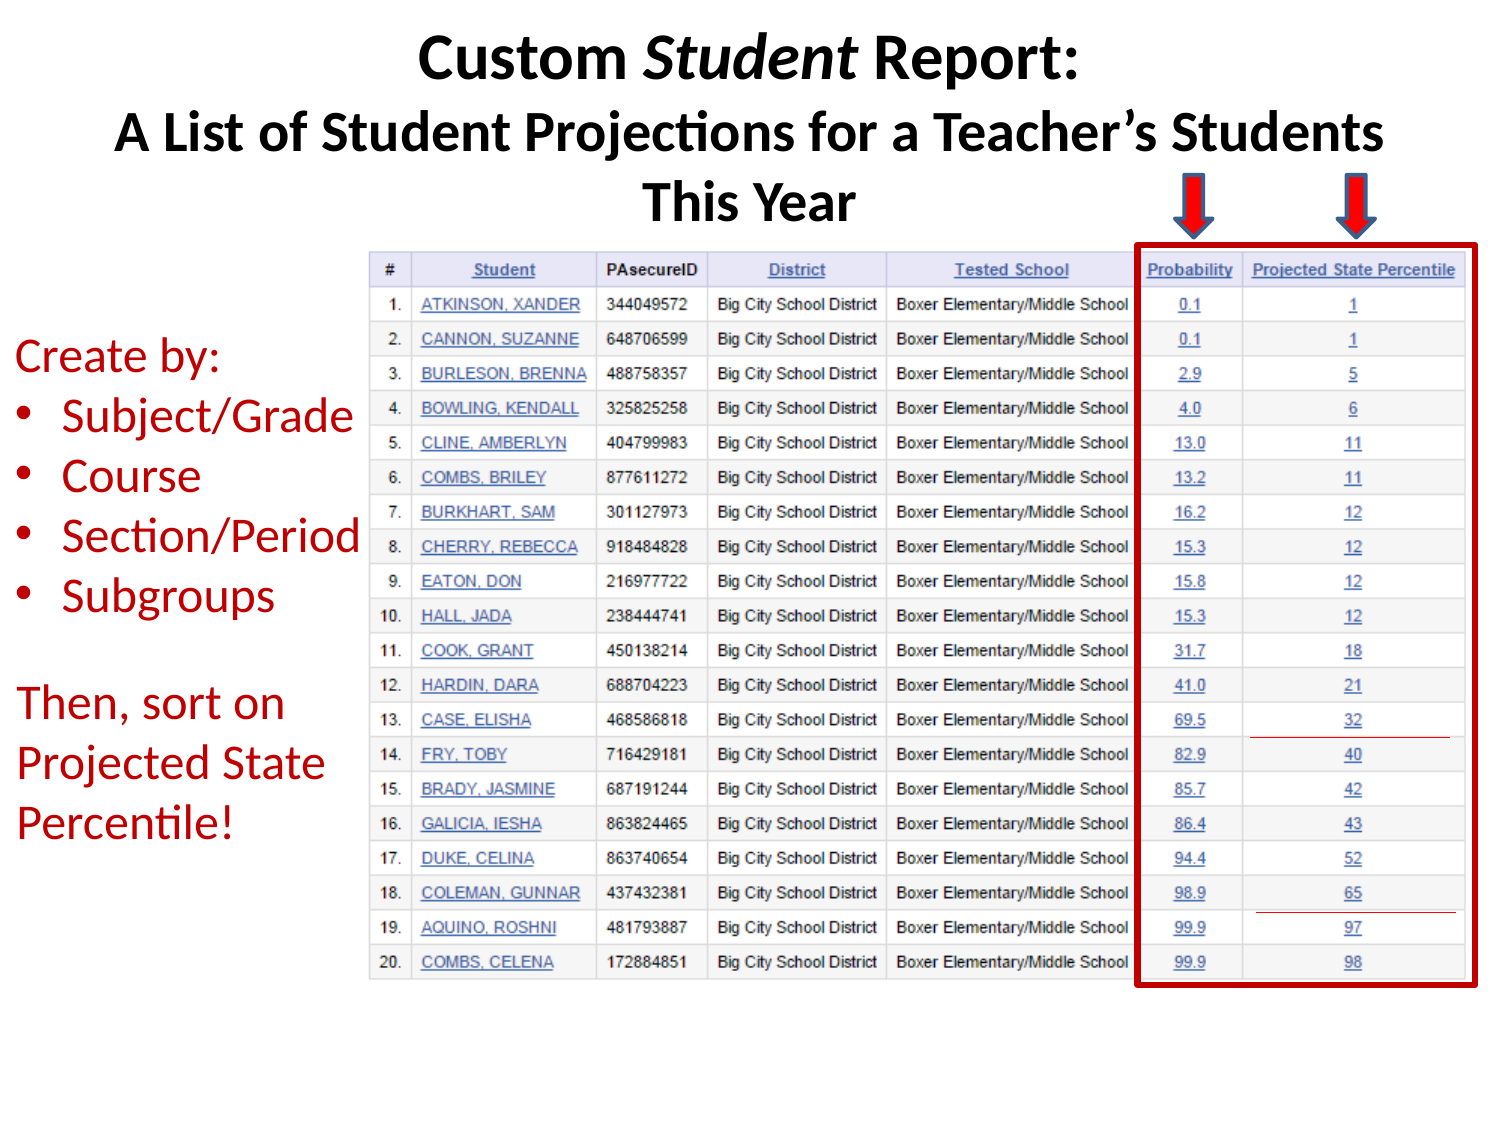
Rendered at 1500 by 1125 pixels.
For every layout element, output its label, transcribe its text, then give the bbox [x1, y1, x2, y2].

text_box [1335, 172, 1377, 240]
picture [363, 244, 1476, 986]
title Custom Student Report: A List of Student Projections for a Teacher’s Students This Year [75, 50, 1425, 196]
text_box Then, sort on Projected State Percentile! [1, 662, 358, 858]
text_box [1173, 172, 1215, 240]
text_box Create by: Subject/Grade Course Section/Period Subgroups [0, 315, 358, 630]
